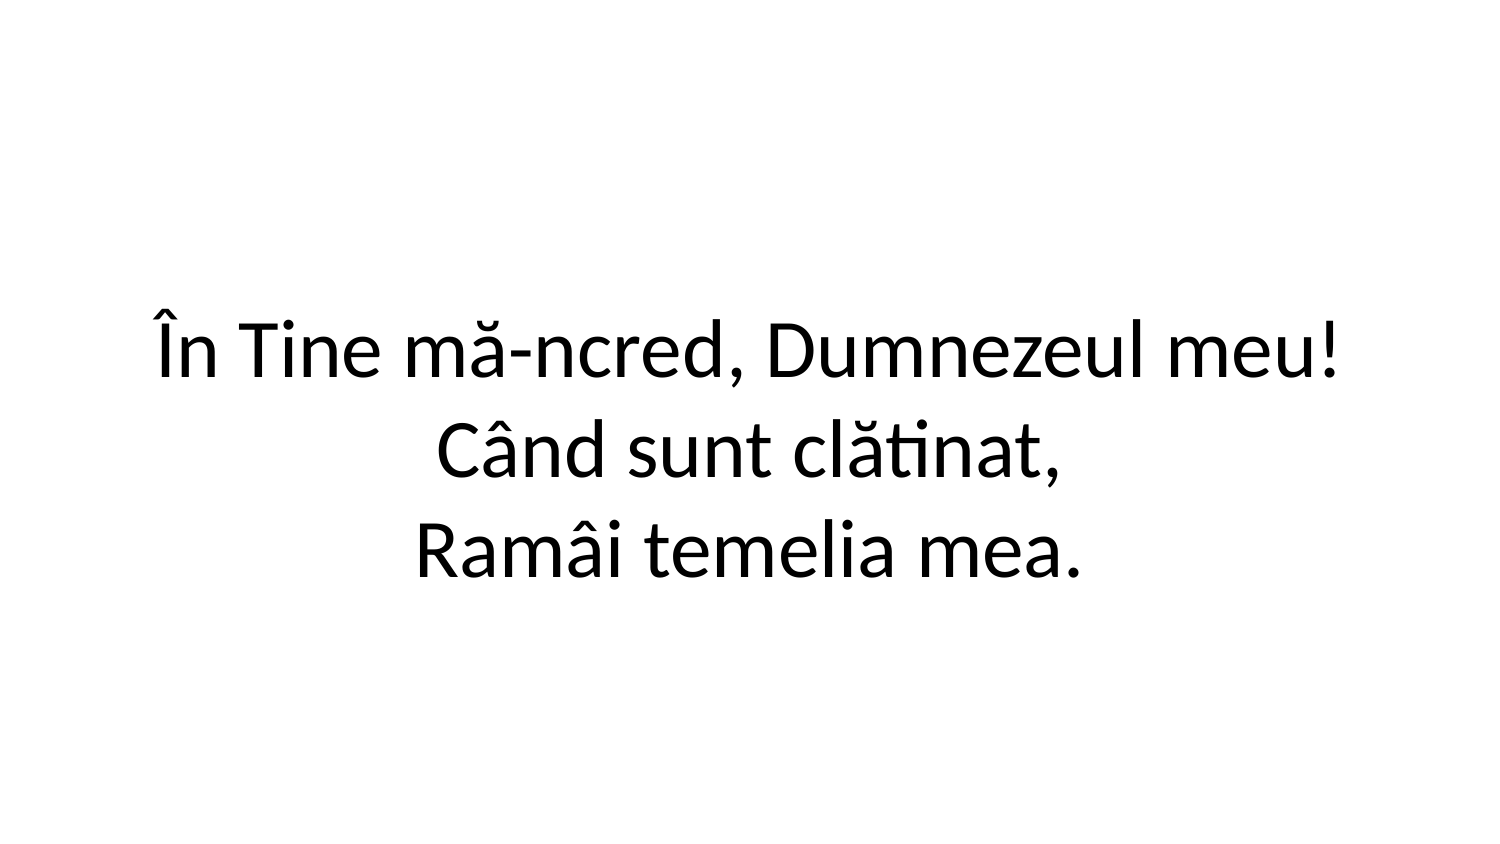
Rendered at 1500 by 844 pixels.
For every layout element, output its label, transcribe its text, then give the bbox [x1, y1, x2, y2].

text_box În Tine mă-ncred, Dumnezeul meu! Când sunt clătinat, Ramâi temelia mea. [140, 242, 1360, 602]
